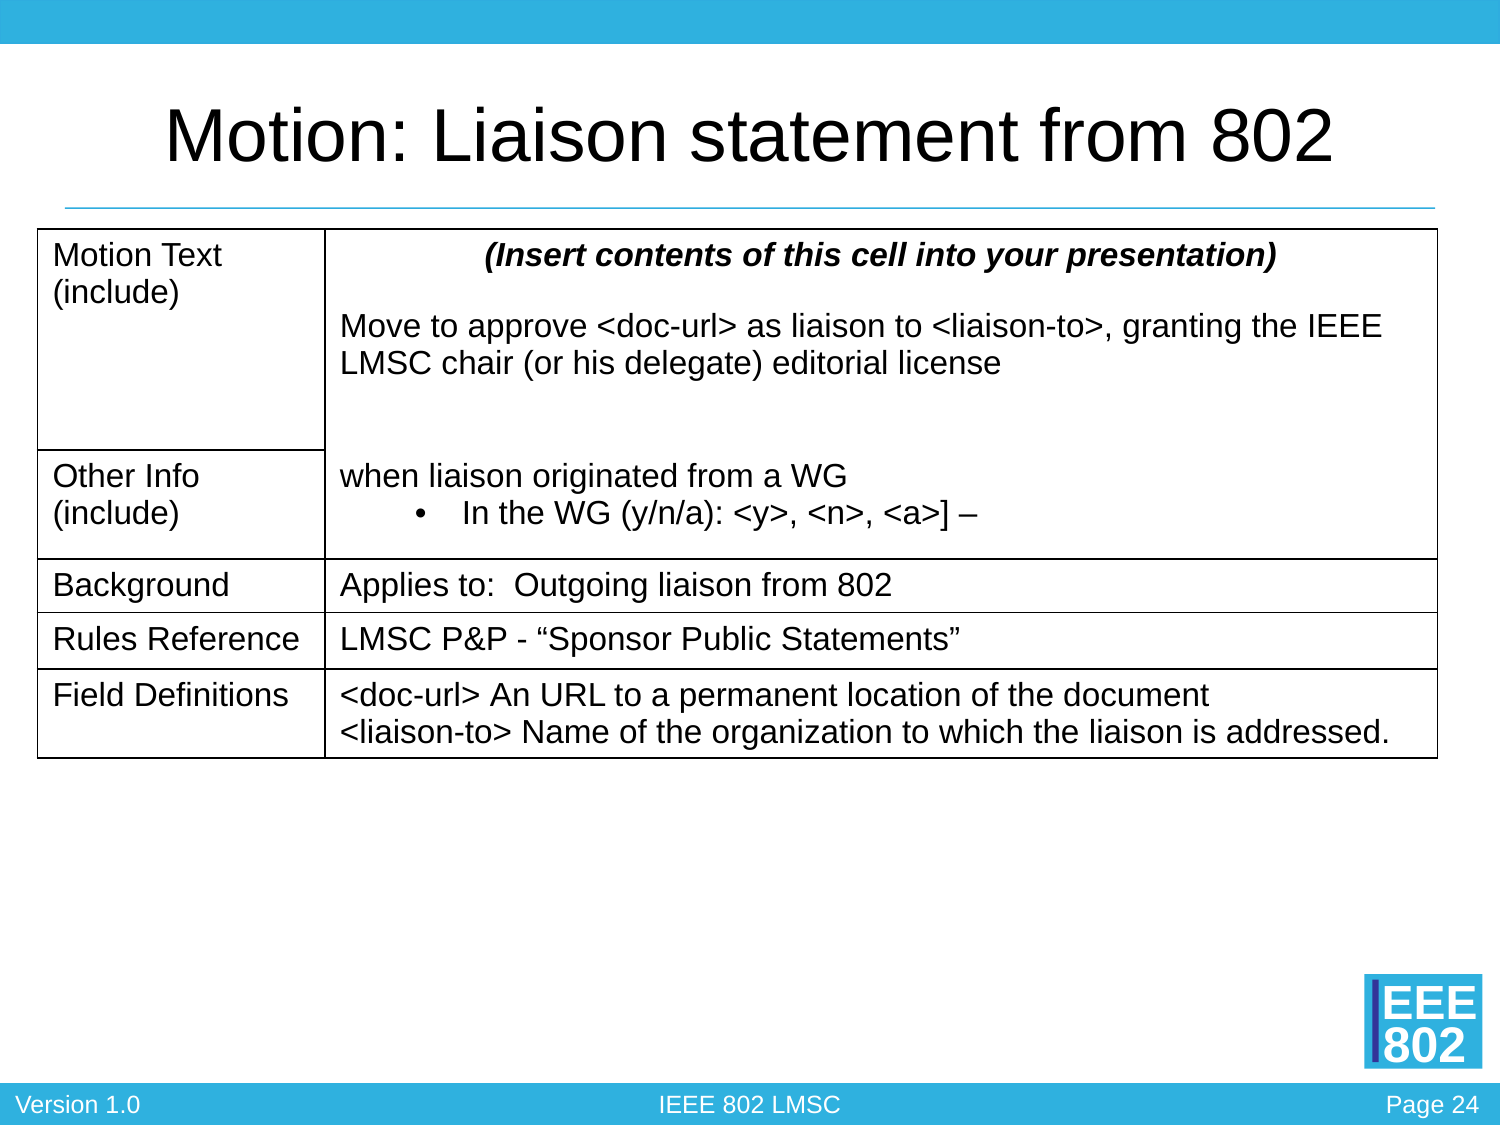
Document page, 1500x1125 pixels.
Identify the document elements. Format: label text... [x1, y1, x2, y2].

table_cell Applies to: Outgoing liaison from 802 [326, 560, 1437, 612]
table_cell <doc-url> An URL to a permanent location of the document <liaison-to> Name of the organization to which the liaison is addressed. [326, 670, 1437, 757]
table_header (Insert contents of this cell into your presentation) [326, 230, 1437, 300]
table_cell Other Info (include) [38, 451, 324, 558]
table_cell when liaison originated from a WG In the WG (y/n/a): <y>, <n>, <a>] – [326, 450, 1437, 558]
table_header Motion Text (include) [38, 230, 324, 449]
table_cell Field Definitions [38, 670, 324, 757]
title Motion: Liaison statement from 802 [75, 66, 1425, 197]
table_cell Move to approve <doc-url> as liaison to <liaison-to>, granting the IEEE LMSC chair (or his delegate) editorial license [326, 300, 1437, 450]
table_cell LMSC P&P - “Sponsor Public Statements” [326, 613, 1437, 668]
table_cell Rules Reference [38, 613, 324, 668]
table_cell Background [38, 560, 324, 612]
